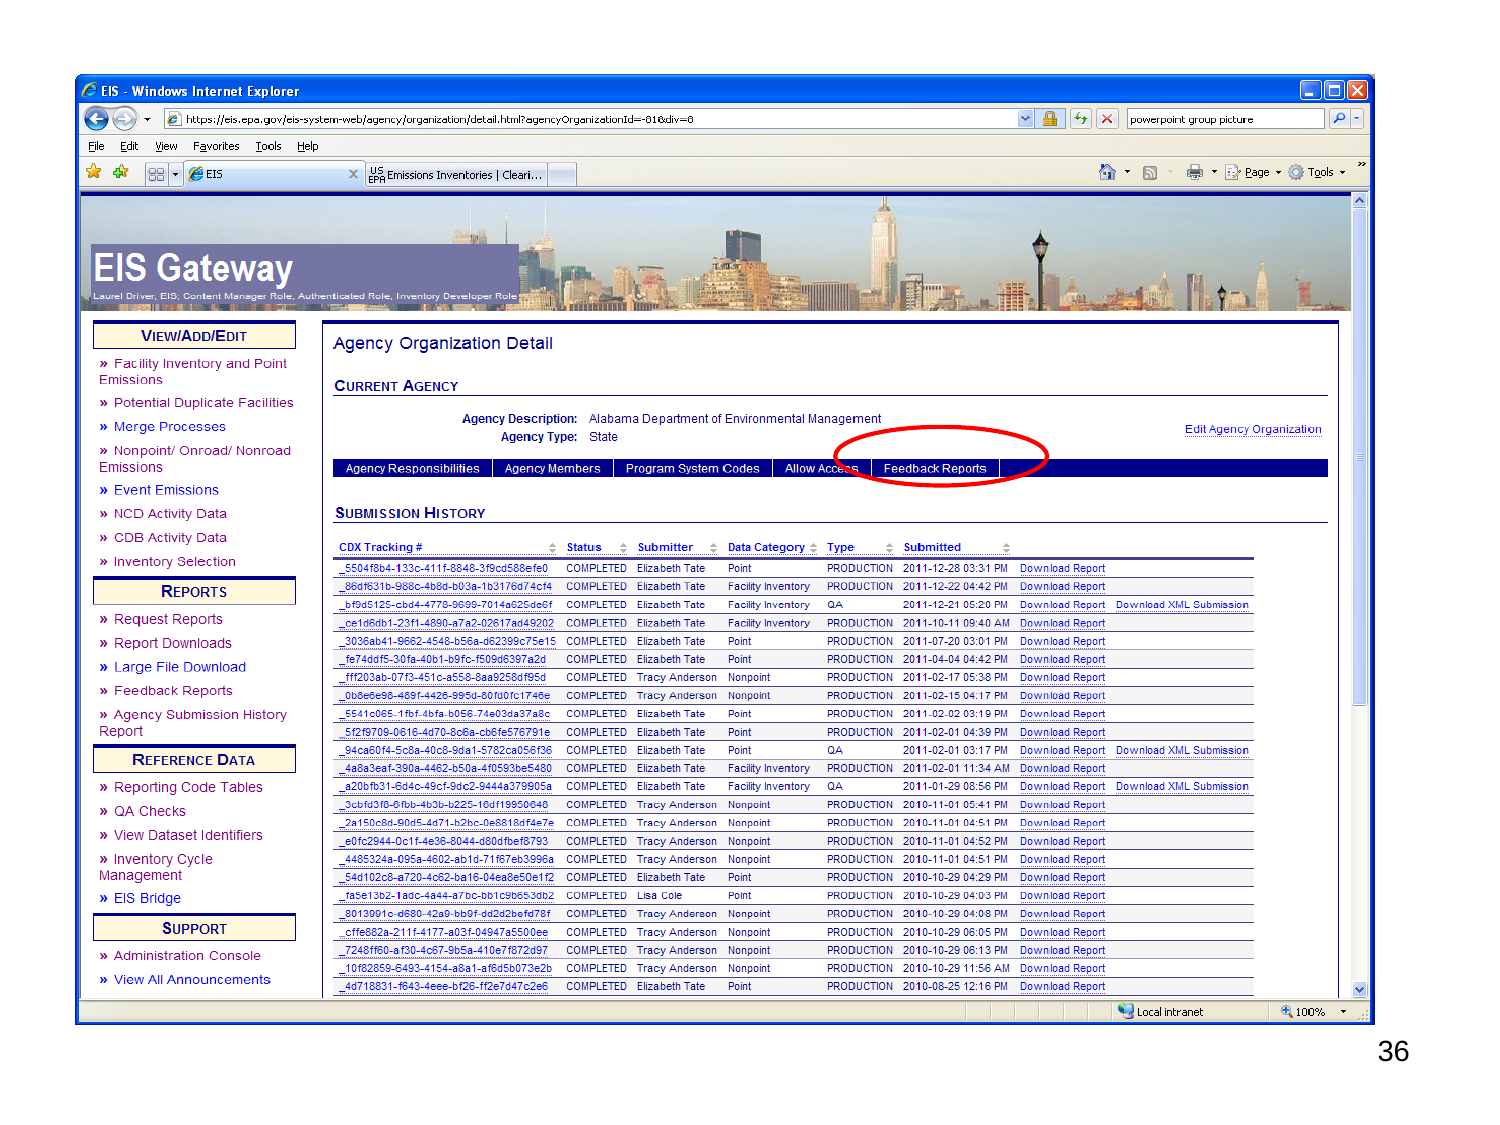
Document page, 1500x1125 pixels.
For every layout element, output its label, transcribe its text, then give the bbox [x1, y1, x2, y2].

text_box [74, 74, 1376, 1026]
slide_number 36 [1074, 1024, 1426, 1103]
